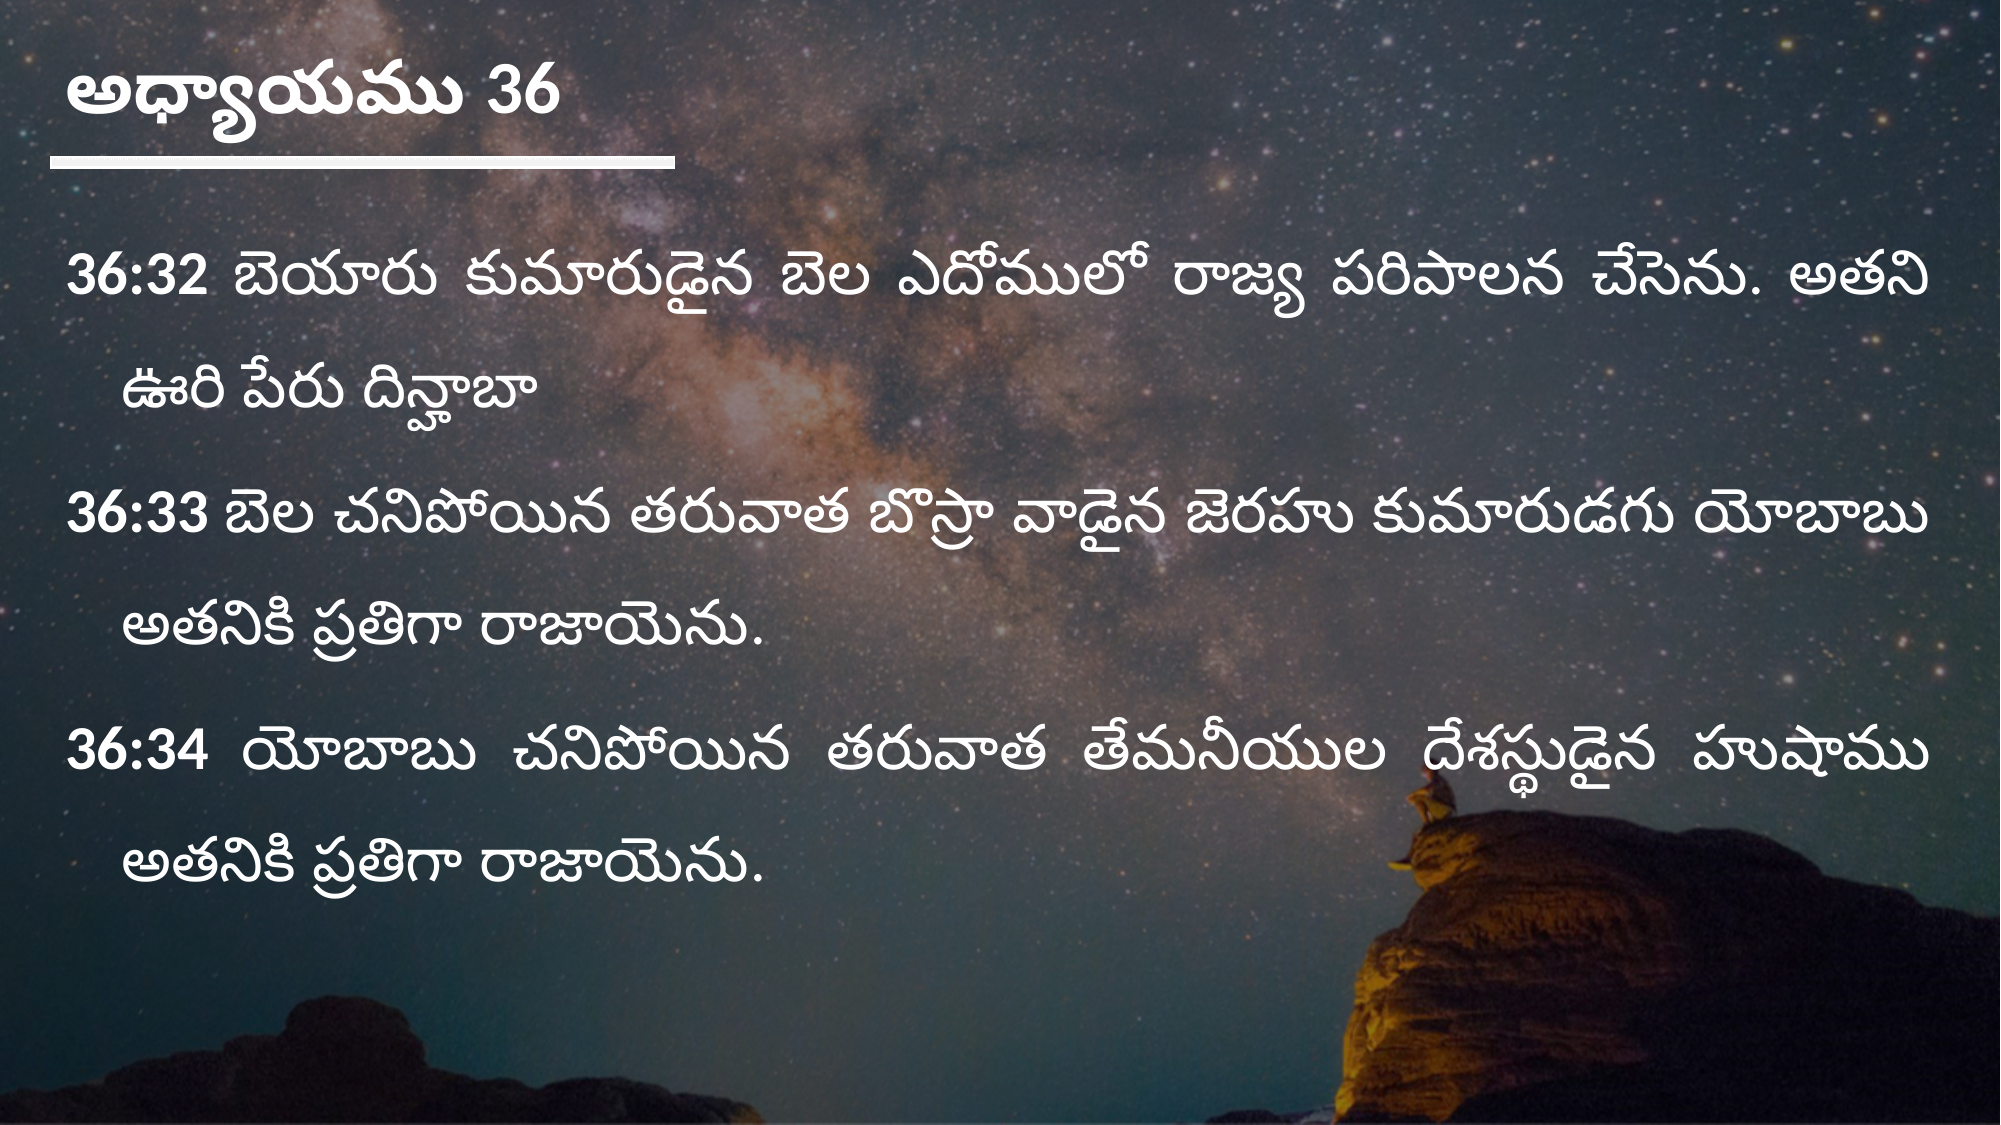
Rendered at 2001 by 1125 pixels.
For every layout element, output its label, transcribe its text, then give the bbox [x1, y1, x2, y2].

title అధ్యాయము 36 [50, 0, 1925, 167]
list 36:32 బెయారు కుమారుడైన బెల ఎదోములో రాజ్య పరిపాలన చేసెను. అతని ఊరి పేరు దిన్హాబా 36:33 బెల చనిపోయిన తరువాత బొస్రా వాడైన జెరహు కుమారుడగు యోబాబు అతనికి ప్రతిగా రాజాయెను. 36:34 యోబాబు చనిపోయిన తరువాత తేమనీయుల దేశస్థుడైన హుషాము అతనికి ప్రతిగా రాజాయెను. [50, 187, 1946, 1063]
picture [0, 0, 2000, 1125]
